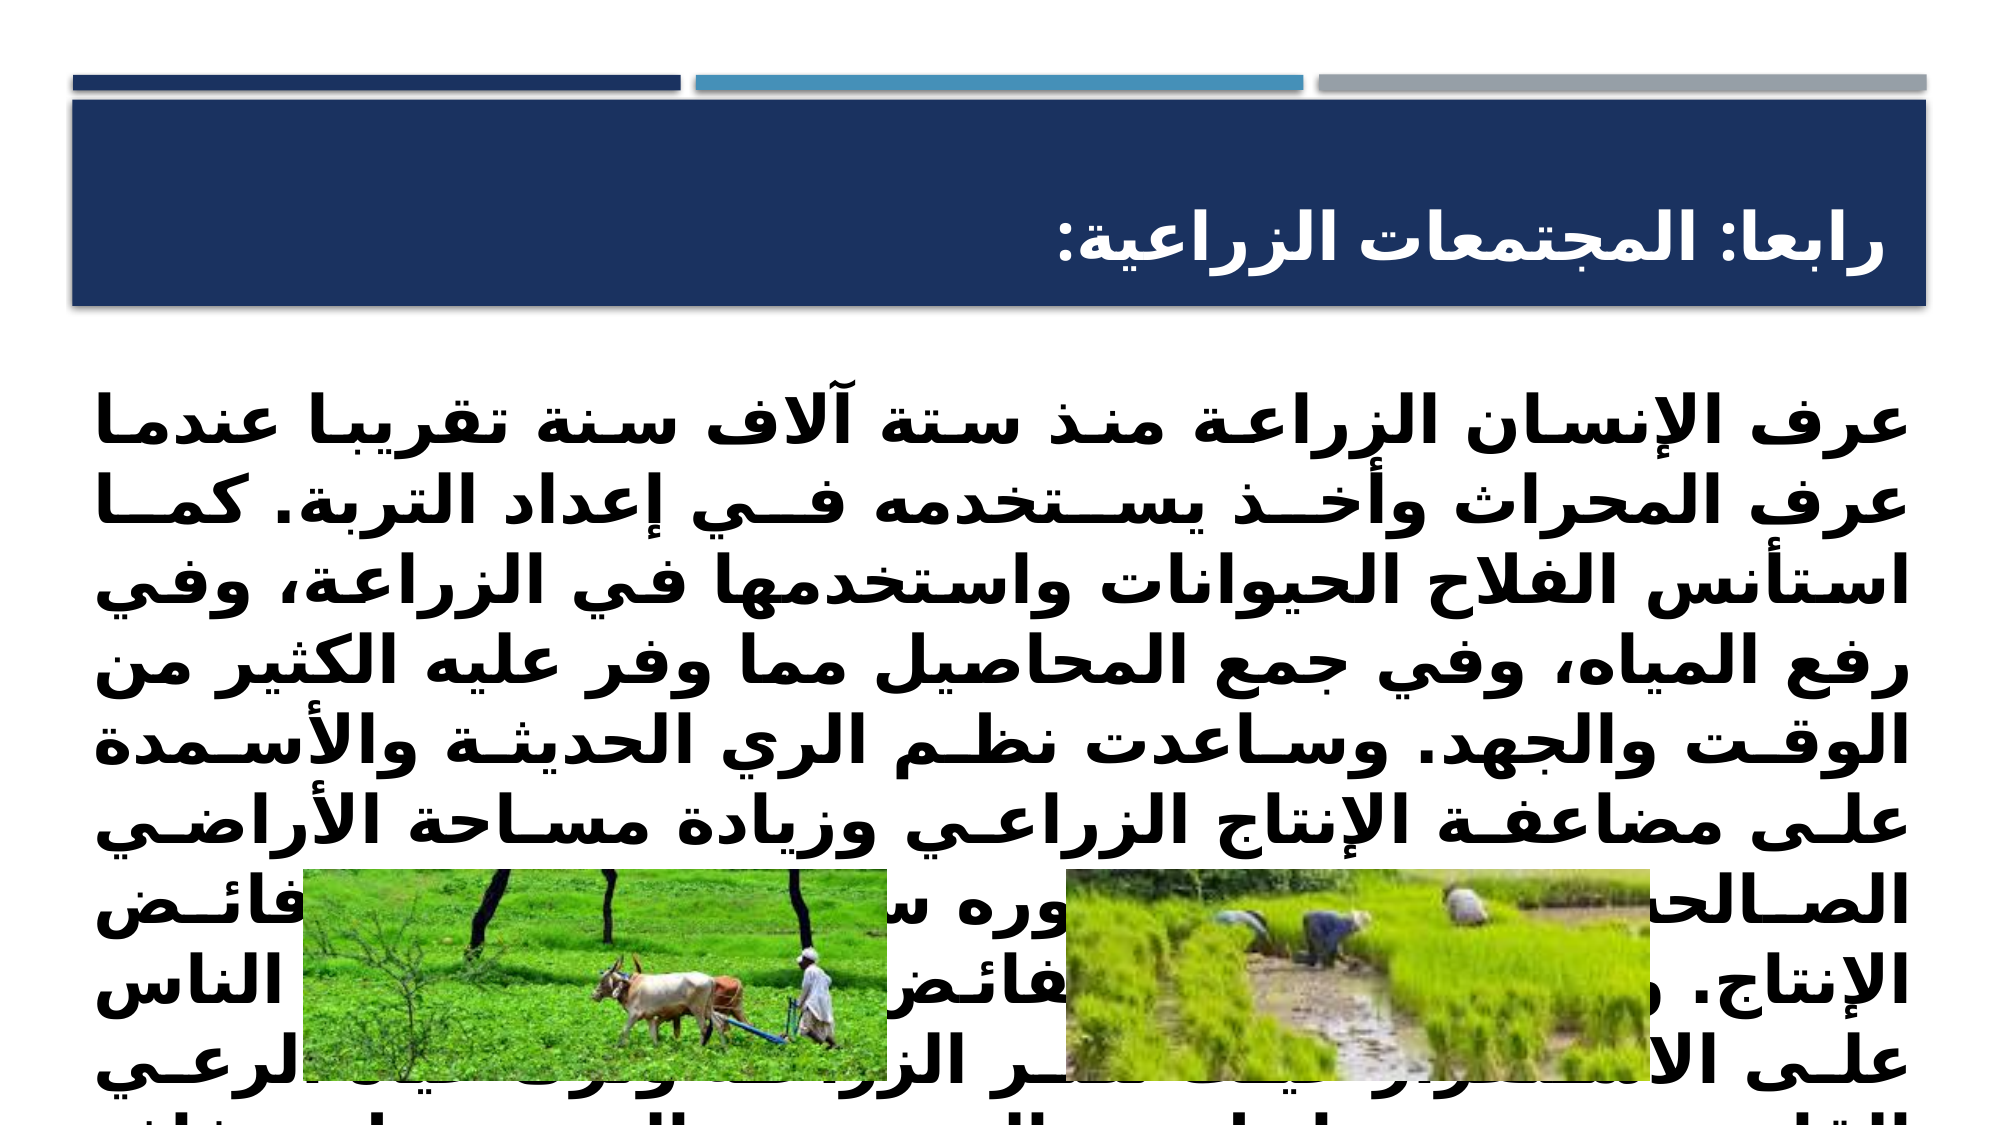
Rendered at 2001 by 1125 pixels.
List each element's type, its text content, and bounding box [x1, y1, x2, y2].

text_box عرف الإنسان الزراعة منذ ستة آلاف سنة تقريبا عندما عرف المحراث وأخذ يستخدمه في إعداد التربة. كما استأنس الفلاح الحيوانات واستخدمها في الزراعة، وفي رفع المياه، وفي جمع المحاصيل مما وفر عليه الكثير من الوقت والجهد. وساعدت نظم الري الحديثة والأسمدة على مضاعفة الإنتاج الزراعي وزيادة مساحة الأراضي الصالحة للزراعة. وهذا بدوره ساعد على زيادة فائض الإنتاج. وقد شجع وجود الفائض أعدادا كبيرة من الناس على الاستقرار حيث تكثر الزراعة وترك حياة الرعي القاسية. ومن هنا ظهرت العديد من المدن حول ضفاف الأنهار وجذبت الكثير من البدو وأصحاب البساتين. [78, 369, 1928, 1125]
picture [302, 868, 887, 1081]
title رابعا: المجتمعات الزراعية: [94, 119, 1904, 282]
picture [1066, 868, 1651, 1081]
